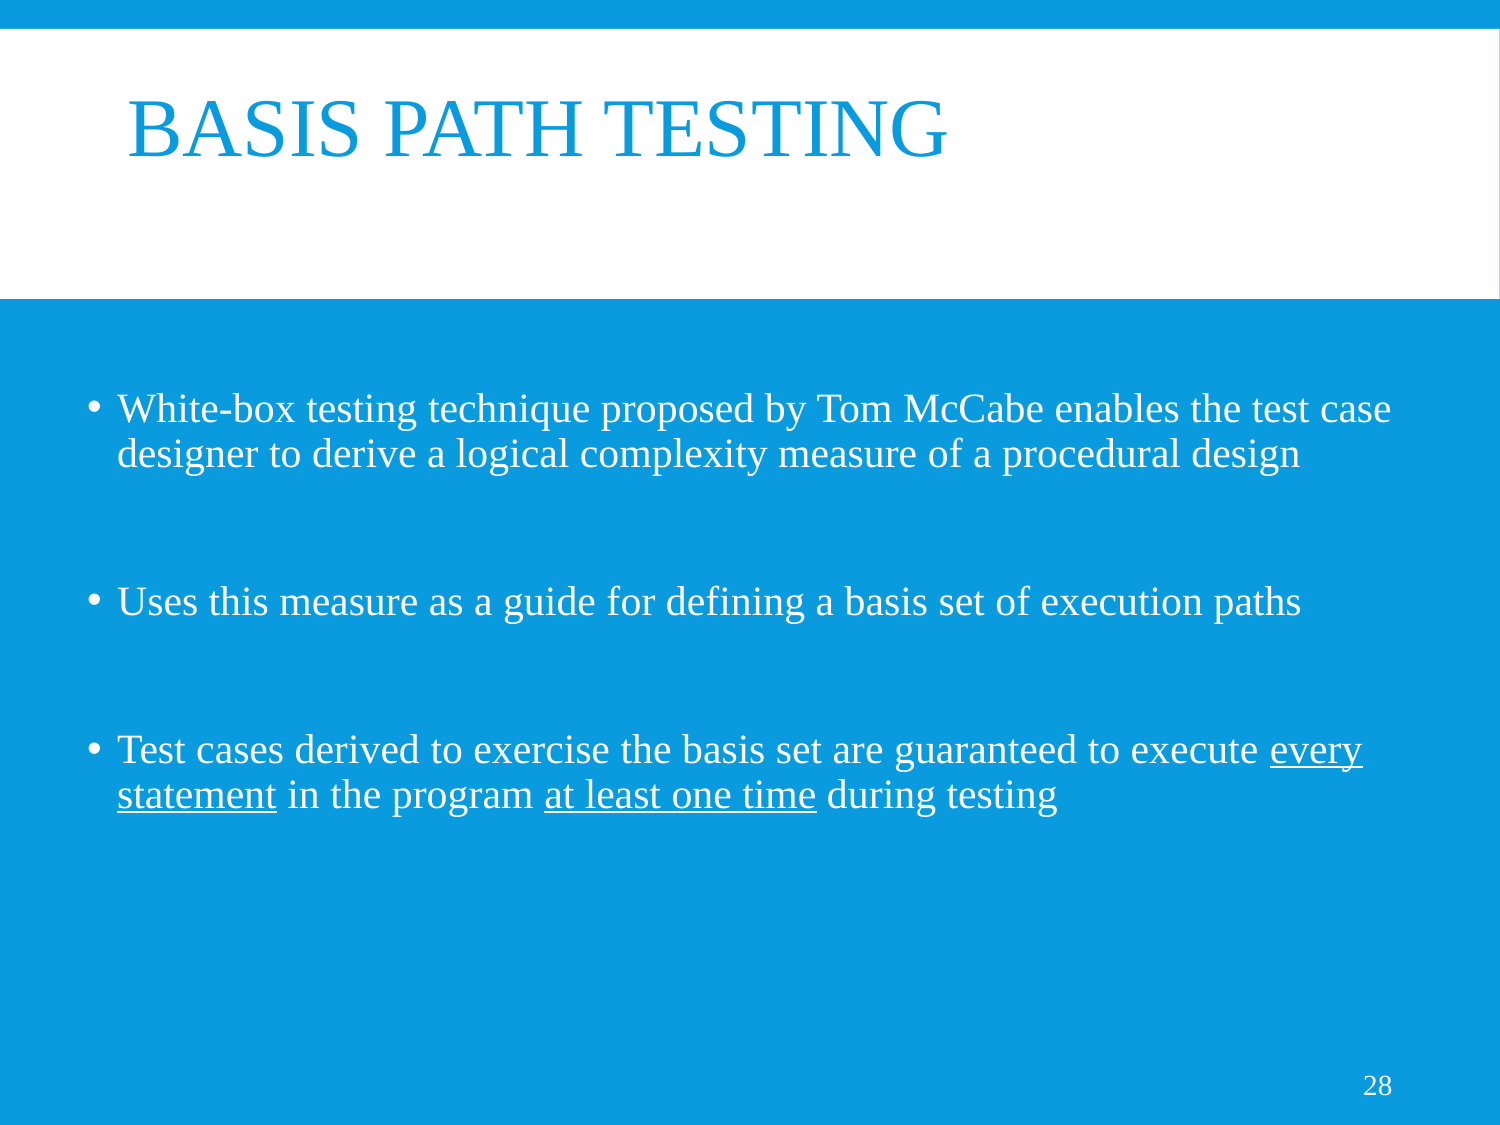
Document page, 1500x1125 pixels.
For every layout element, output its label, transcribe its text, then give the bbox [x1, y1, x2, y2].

list White-box testing technique proposed by Tom McCabe enables the test case designer to derive a logical complexity measure of a procedural design Uses this measure as a guide for defining a basis set of execution paths Test cases derived to exercise the basis set are guaranteed to execute every statement in the program at least one time during testing [71, 378, 1473, 1054]
slide_number 28 [1355, 1053, 1473, 1114]
title Basis Path Testing [112, 37, 1388, 225]
